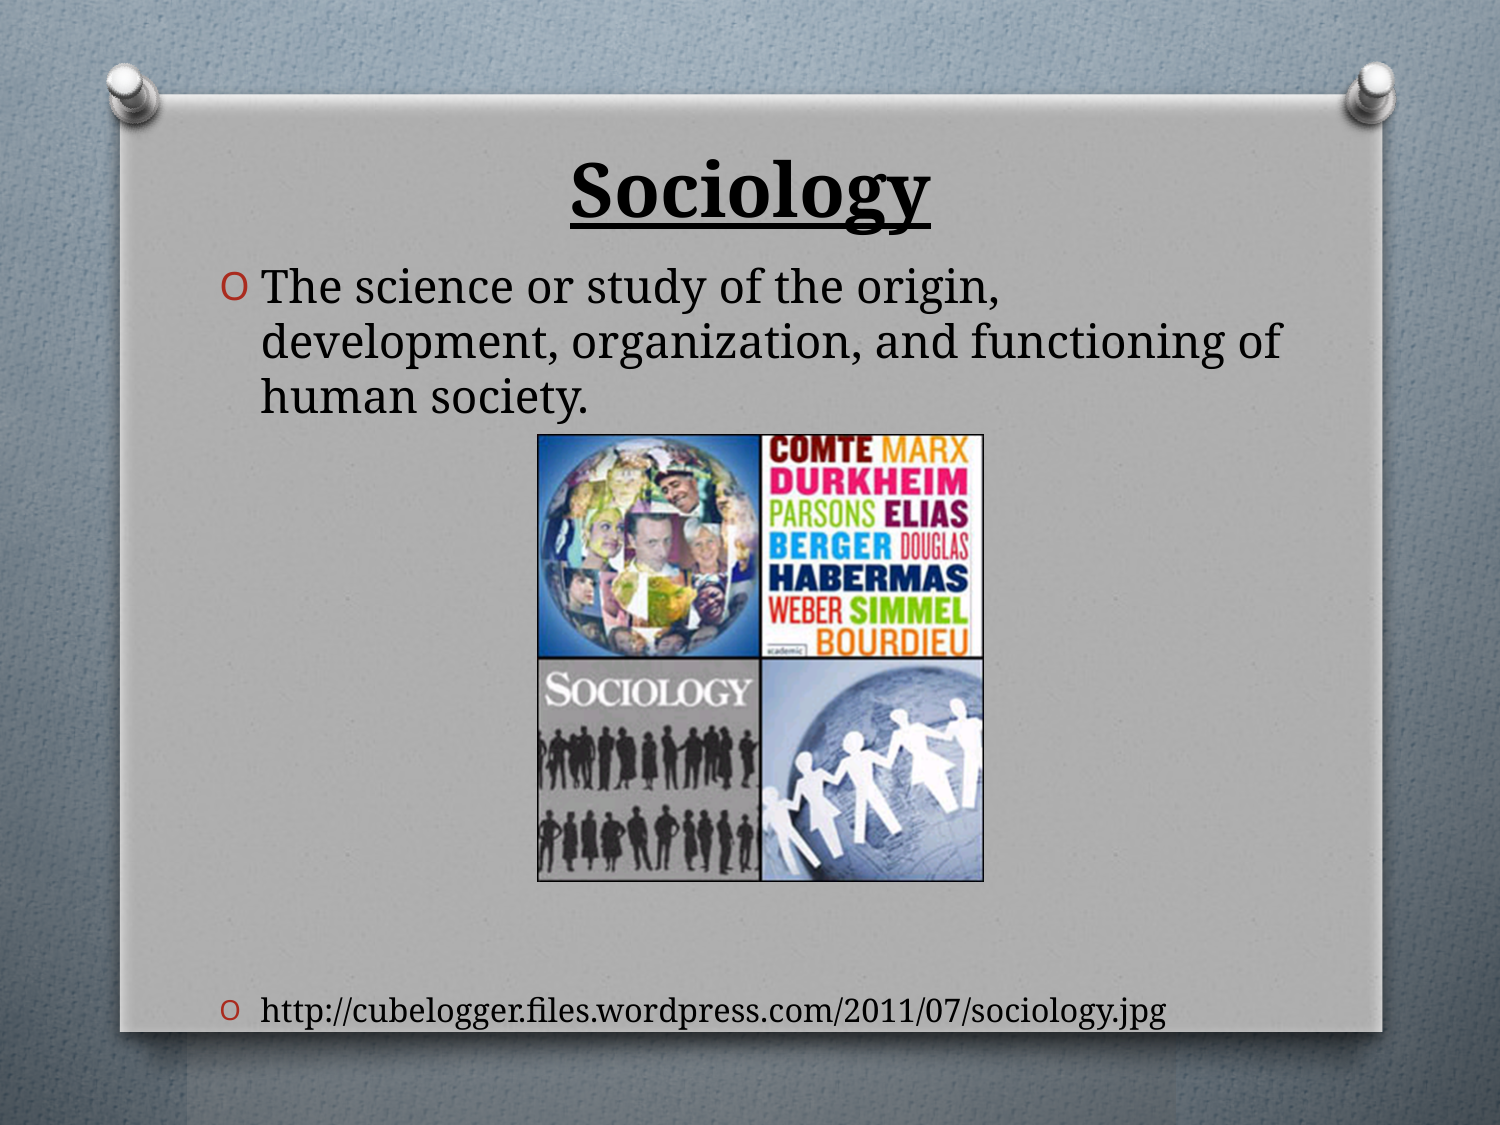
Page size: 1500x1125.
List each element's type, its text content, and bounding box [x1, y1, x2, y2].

list The science or study of the origin, development, organization, and functioning of human society. http://cubelogger.files.wordpress.com/2011/07/sociology.jpg [204, 249, 1317, 1038]
picture [537, 433, 984, 882]
title Sociology [179, 134, 1323, 332]
picture [75, 29, 198, 153]
picture [1317, 35, 1439, 156]
